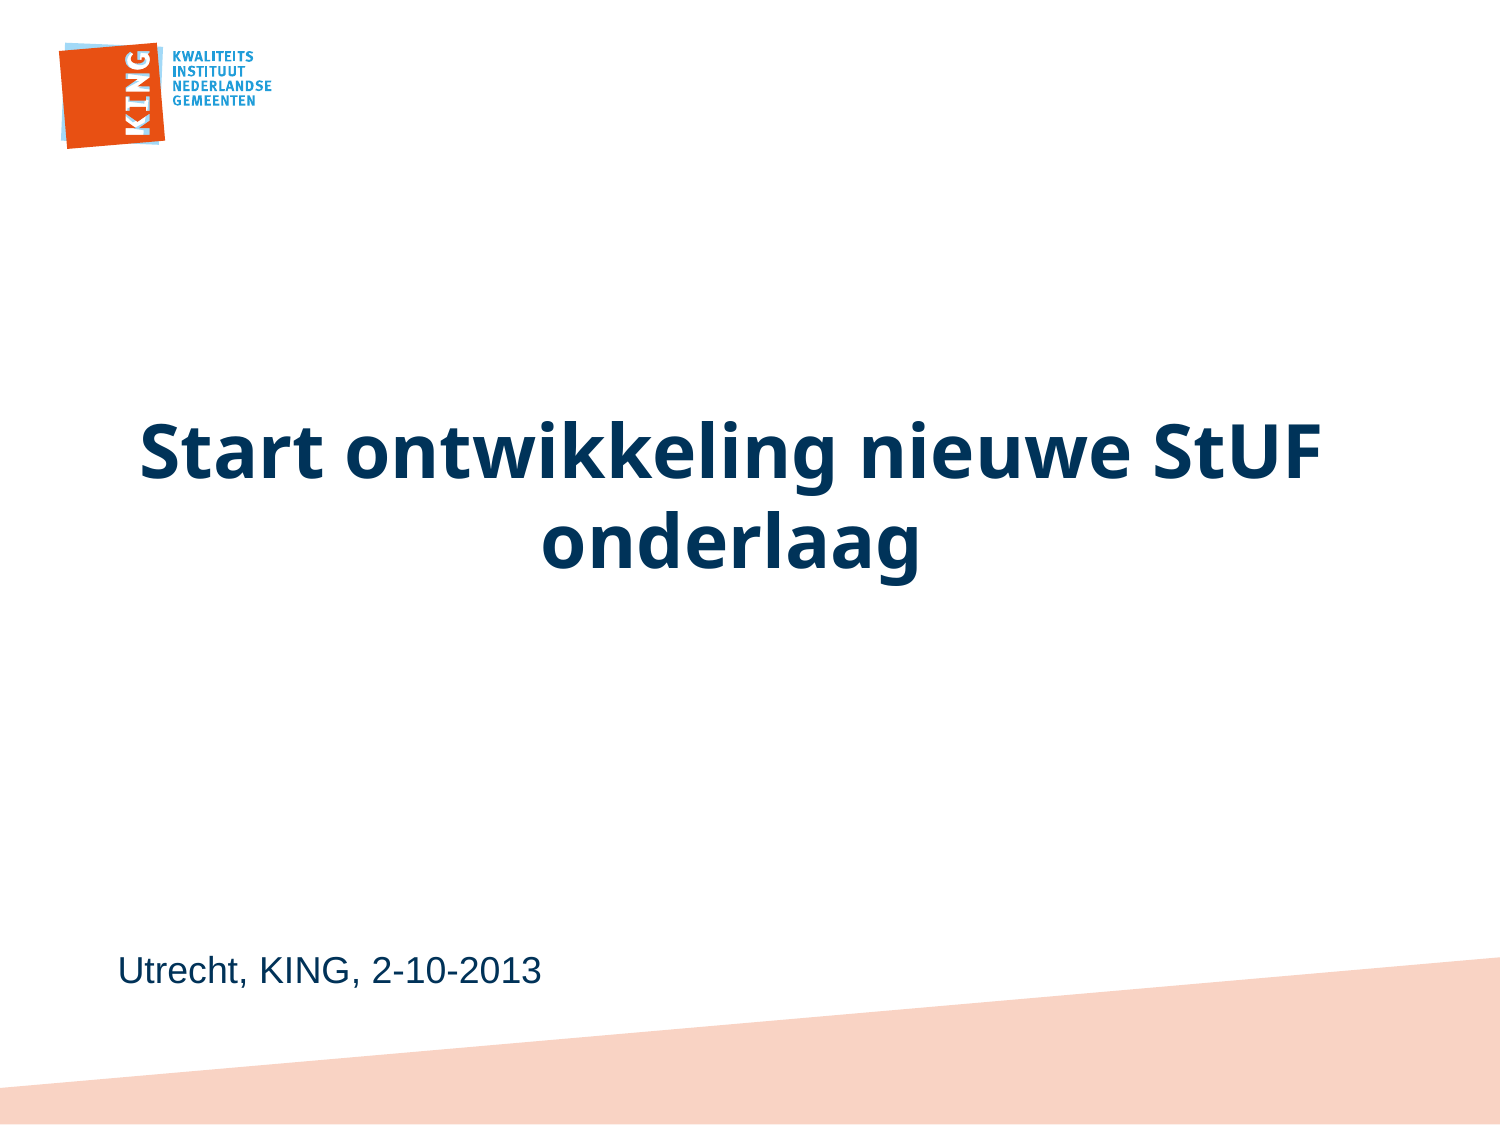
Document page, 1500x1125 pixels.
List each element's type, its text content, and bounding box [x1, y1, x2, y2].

text_box Utrecht, KING, 2-10-2013 [102, 939, 558, 999]
title Start ontwikkeling nieuwe StUF onderlaag [100, 373, 1364, 615]
